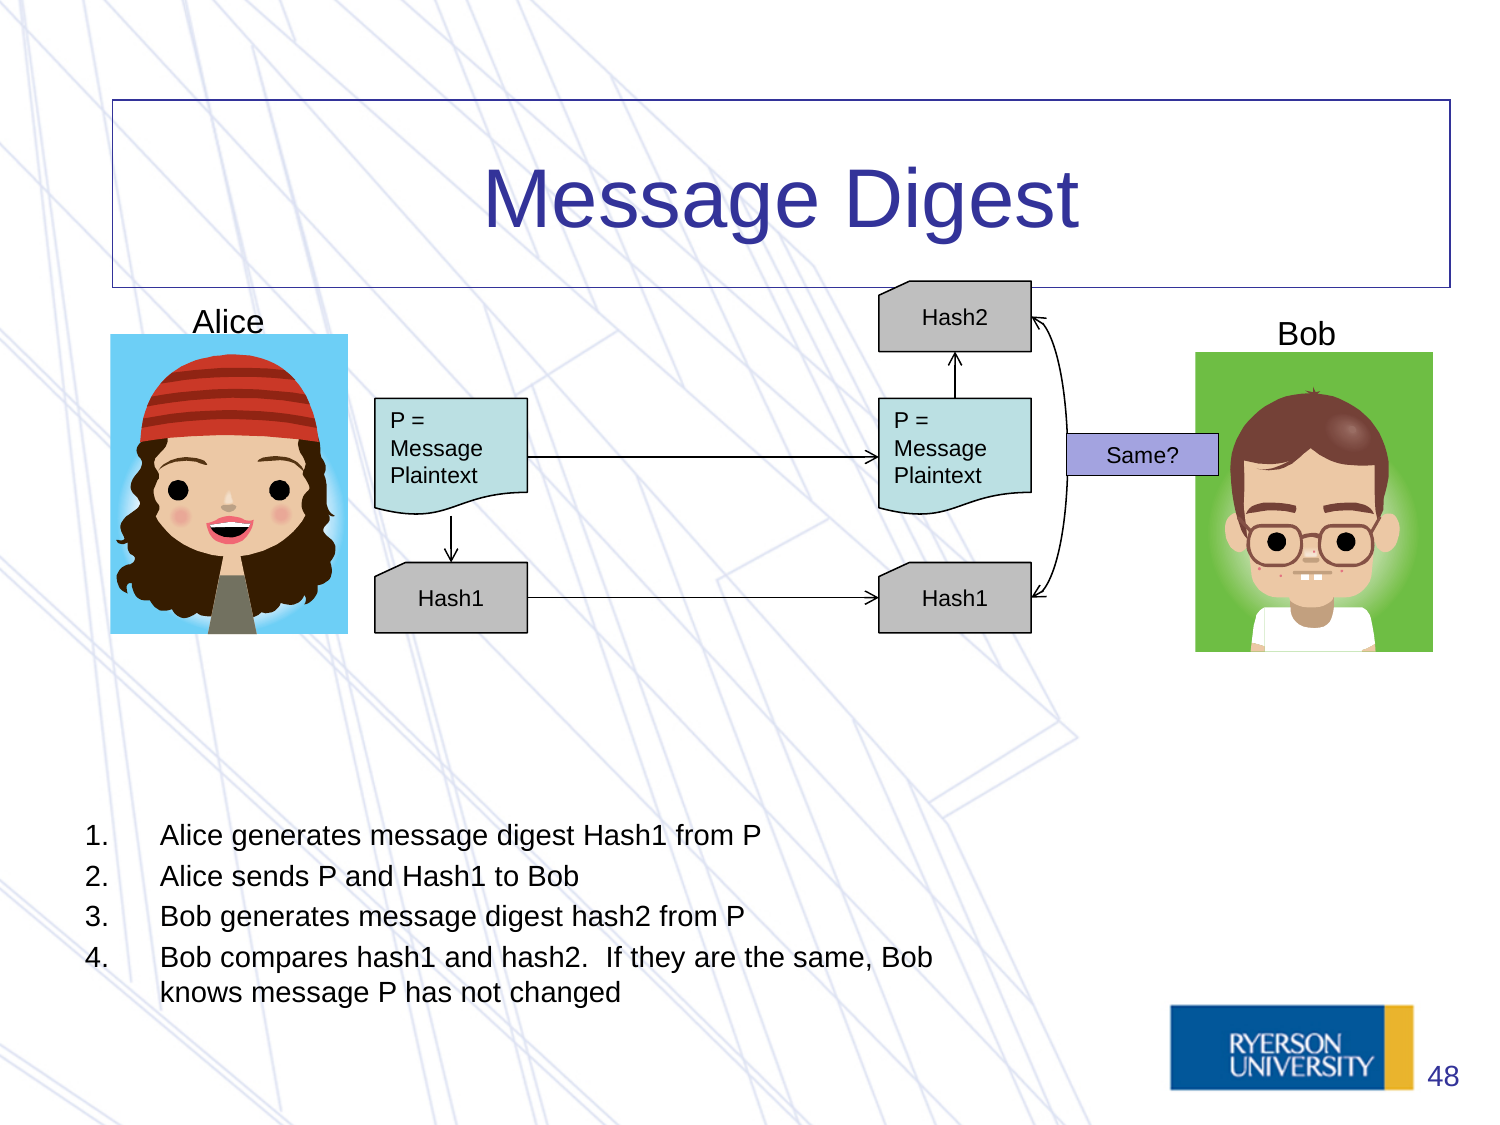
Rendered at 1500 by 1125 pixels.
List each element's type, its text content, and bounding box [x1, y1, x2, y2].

slide_number 48 [1399, 1049, 1476, 1113]
picture [0, 0, 1500, 1125]
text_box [105, 292, 352, 635]
text_box Same? [1066, 433, 1178, 476]
text_box Hash2 [878, 281, 1032, 352]
title Message Digest [112, 99, 1451, 288]
text_box P = Message Plaintext [878, 398, 1025, 515]
text_box Hash1 [374, 562, 528, 633]
text_box Alice generates message digest Hash1 from P Alice sends P and Hash1 to Bob Bob generates message digest hash2 from P Bob compares hash1 and hash2. If they are the same, Bob knows message P has not changed [70, 808, 1008, 1016]
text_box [1183, 304, 1433, 652]
text_box P = Message Plaintext [374, 398, 528, 515]
text_box Hash1 [878, 562, 1032, 633]
